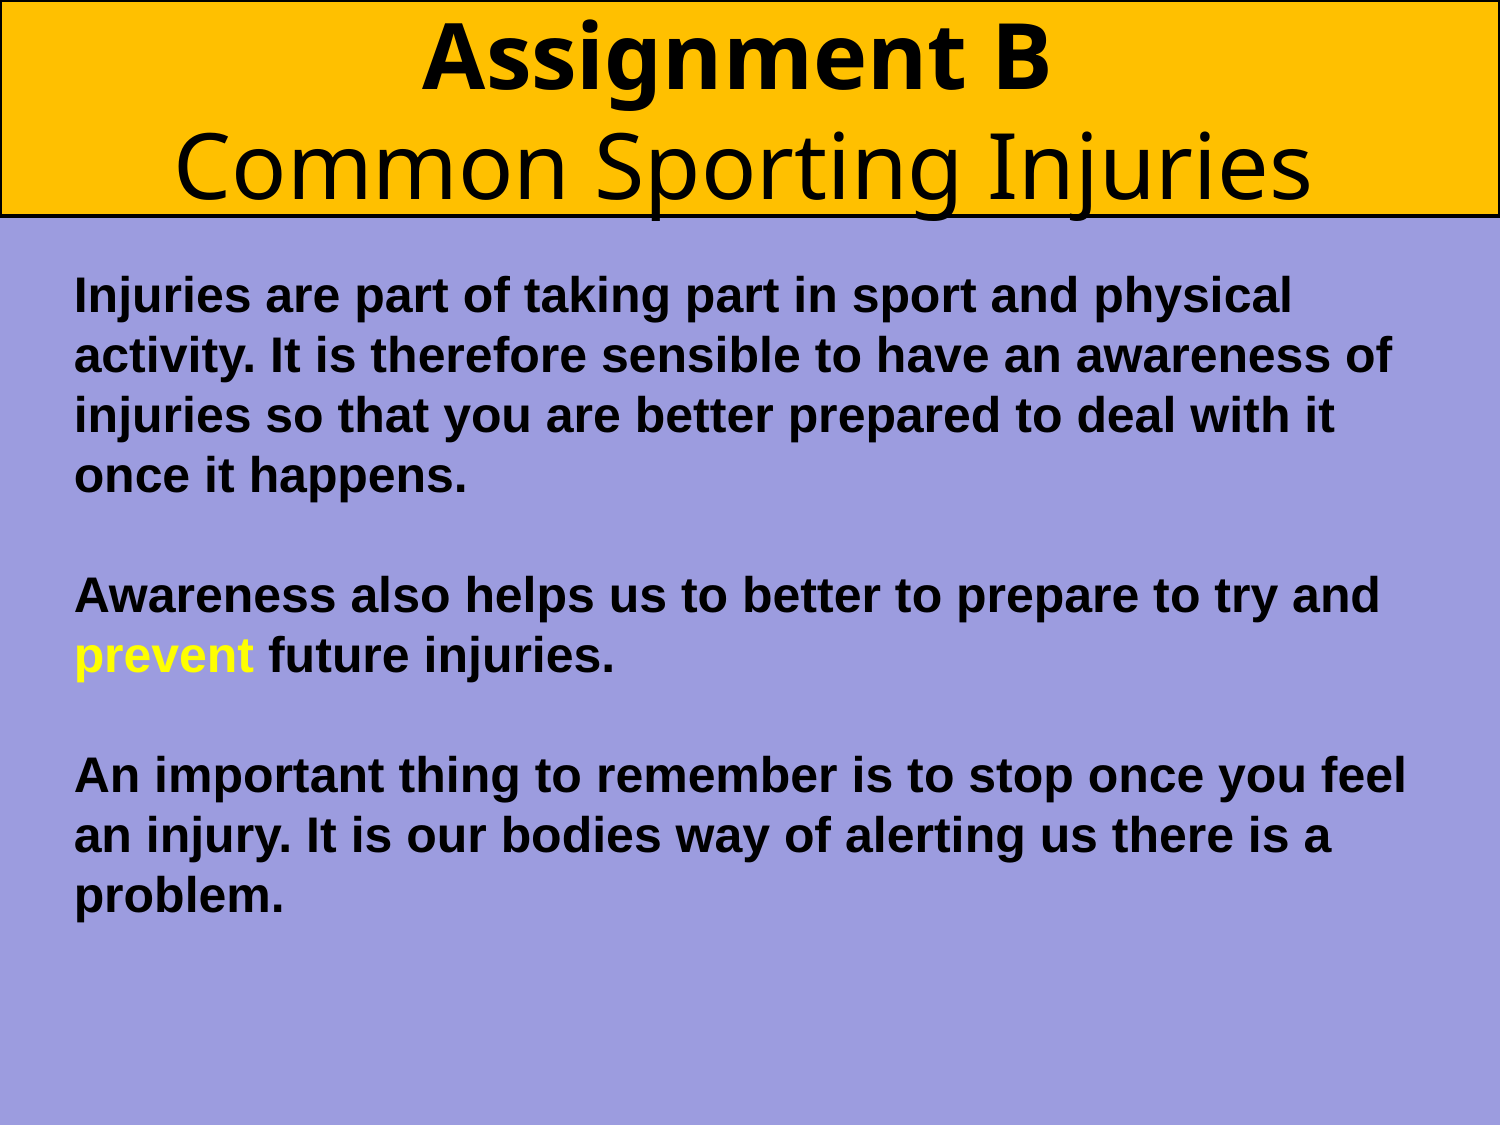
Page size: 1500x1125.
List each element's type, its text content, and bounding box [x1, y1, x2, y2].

title Assignment B Common Sporting Injuries [0, 0, 1500, 218]
text_box Injuries are part of taking part in sport and physical activity. It is therefore sensible to have an awareness of injuries so that you are better prepared to deal with it once it happens. Awareness also helps us to better to prepare to try and prevent future injuries. An important thing to remember is to stop once you feel an injury. It is our bodies way of alerting us there is a problem. [58, 255, 1442, 931]
